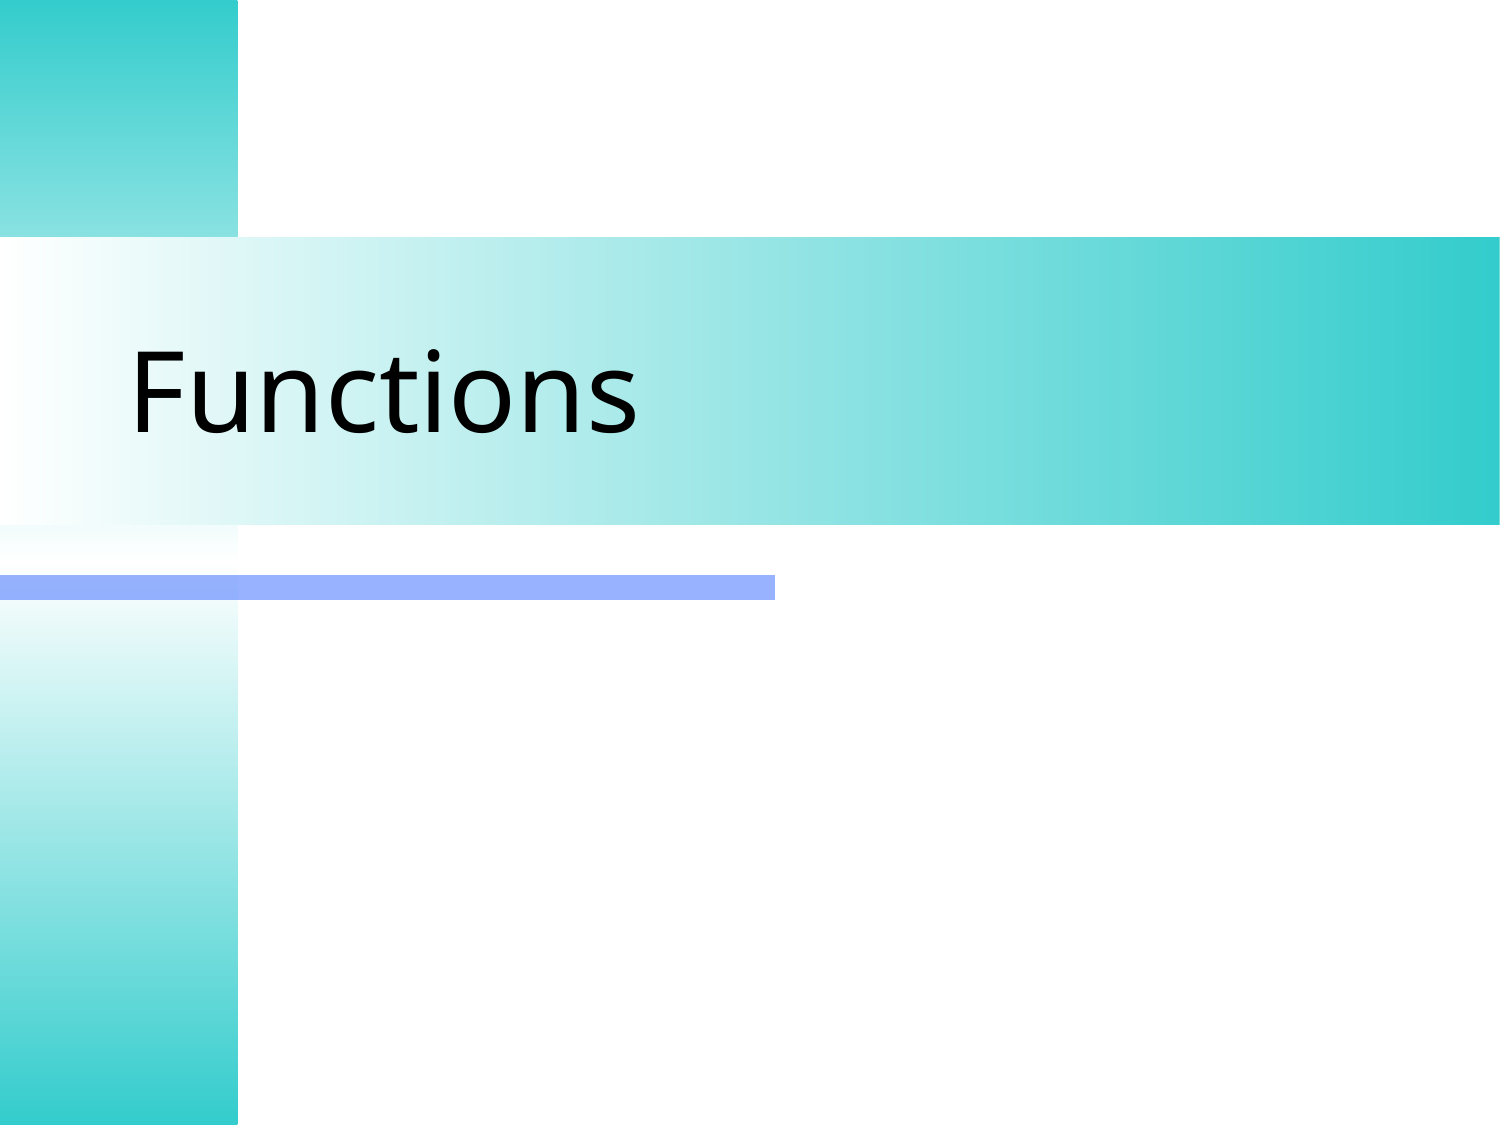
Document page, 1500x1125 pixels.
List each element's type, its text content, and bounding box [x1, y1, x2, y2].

title Functions [112, 274, 1388, 501]
